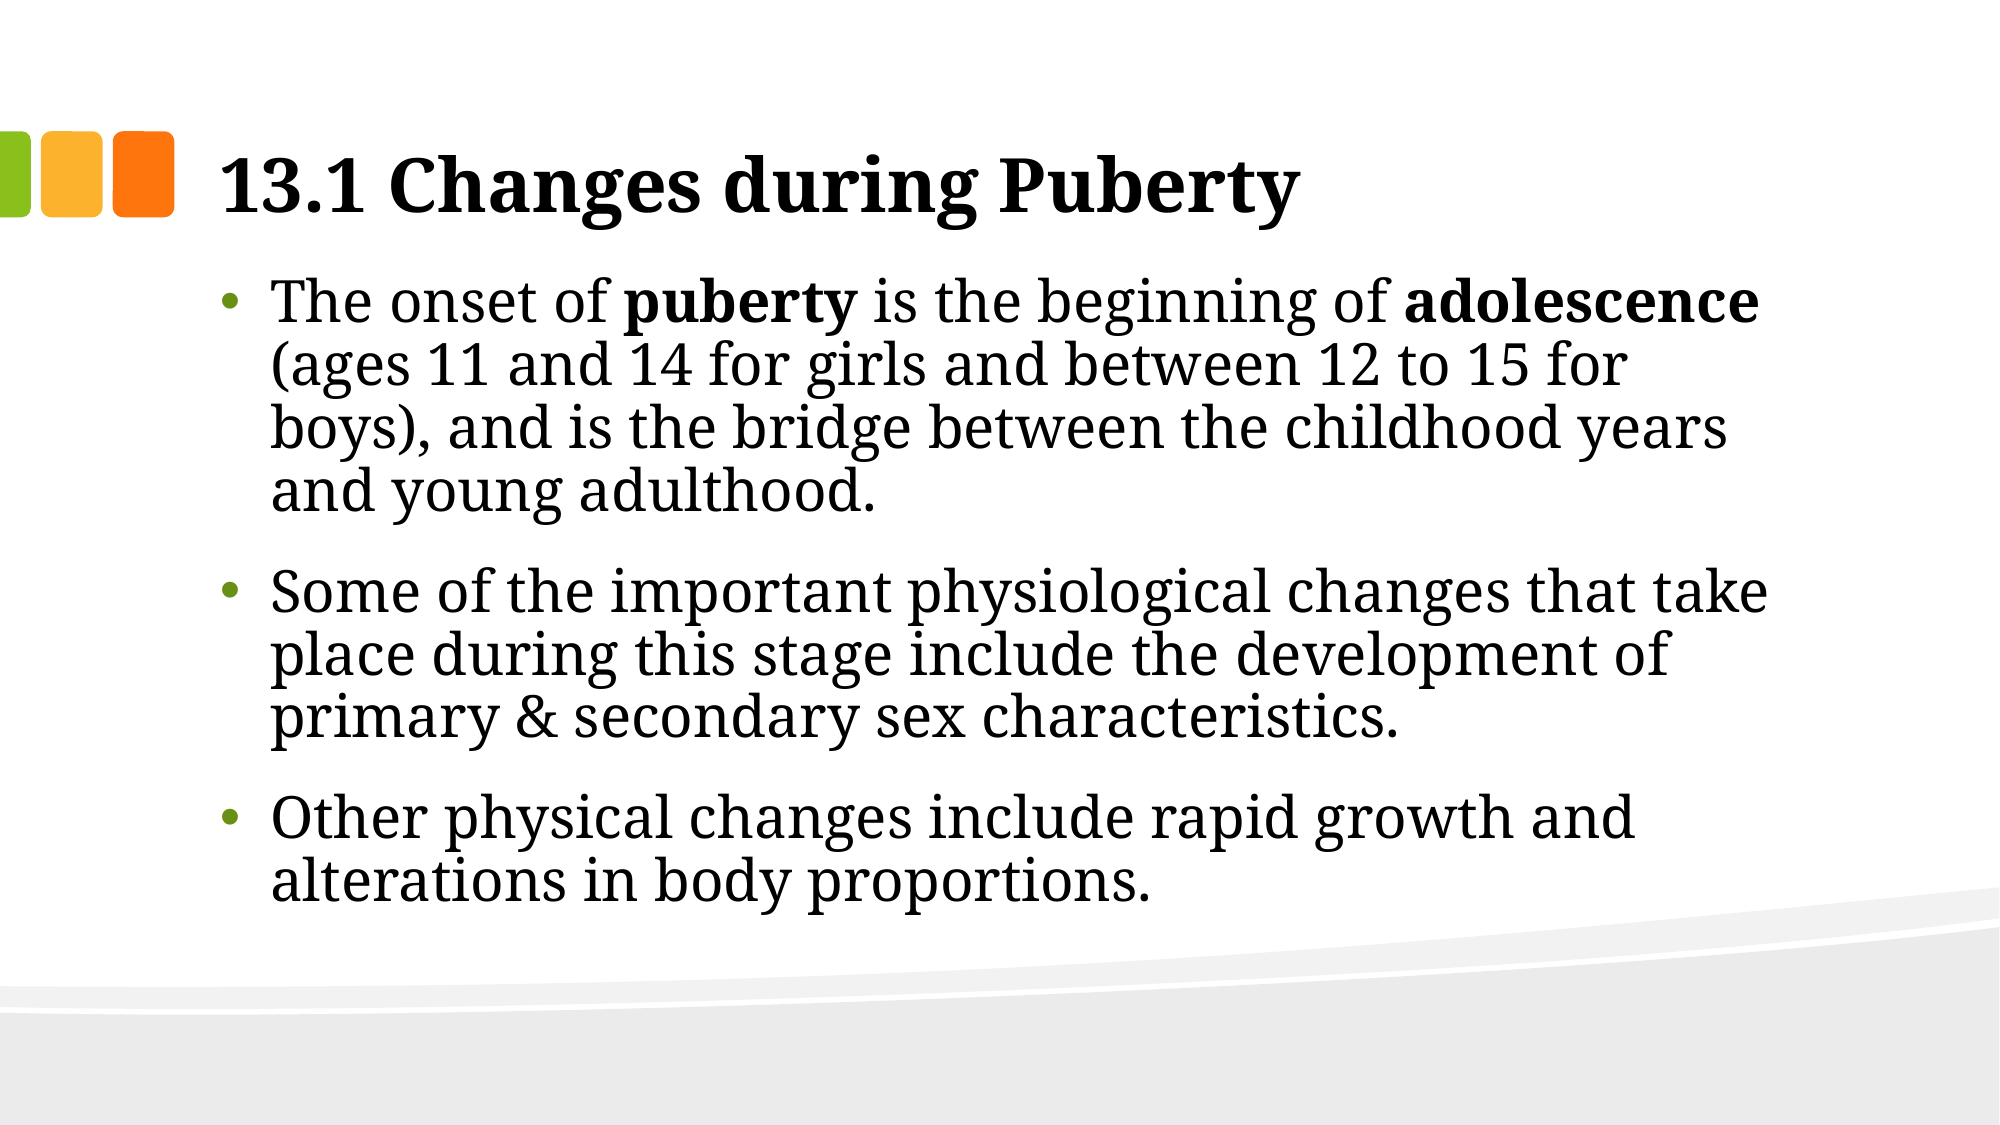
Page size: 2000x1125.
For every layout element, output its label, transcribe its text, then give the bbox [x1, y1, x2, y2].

list The onset of puberty is the beginning of adolescence (ages 11 and 14 for girls and between 12 to 15 for boys), and is the bridge between the childhood years and young adulthood. Some of the important physiological changes that take place during this stage include the development of primary & secondary sex characteristics. Other physical changes include rapid growth and alterations in body proportions. [199, 262, 1800, 1013]
title 13.1 Changes during Puberty [199, 24, 1800, 238]
